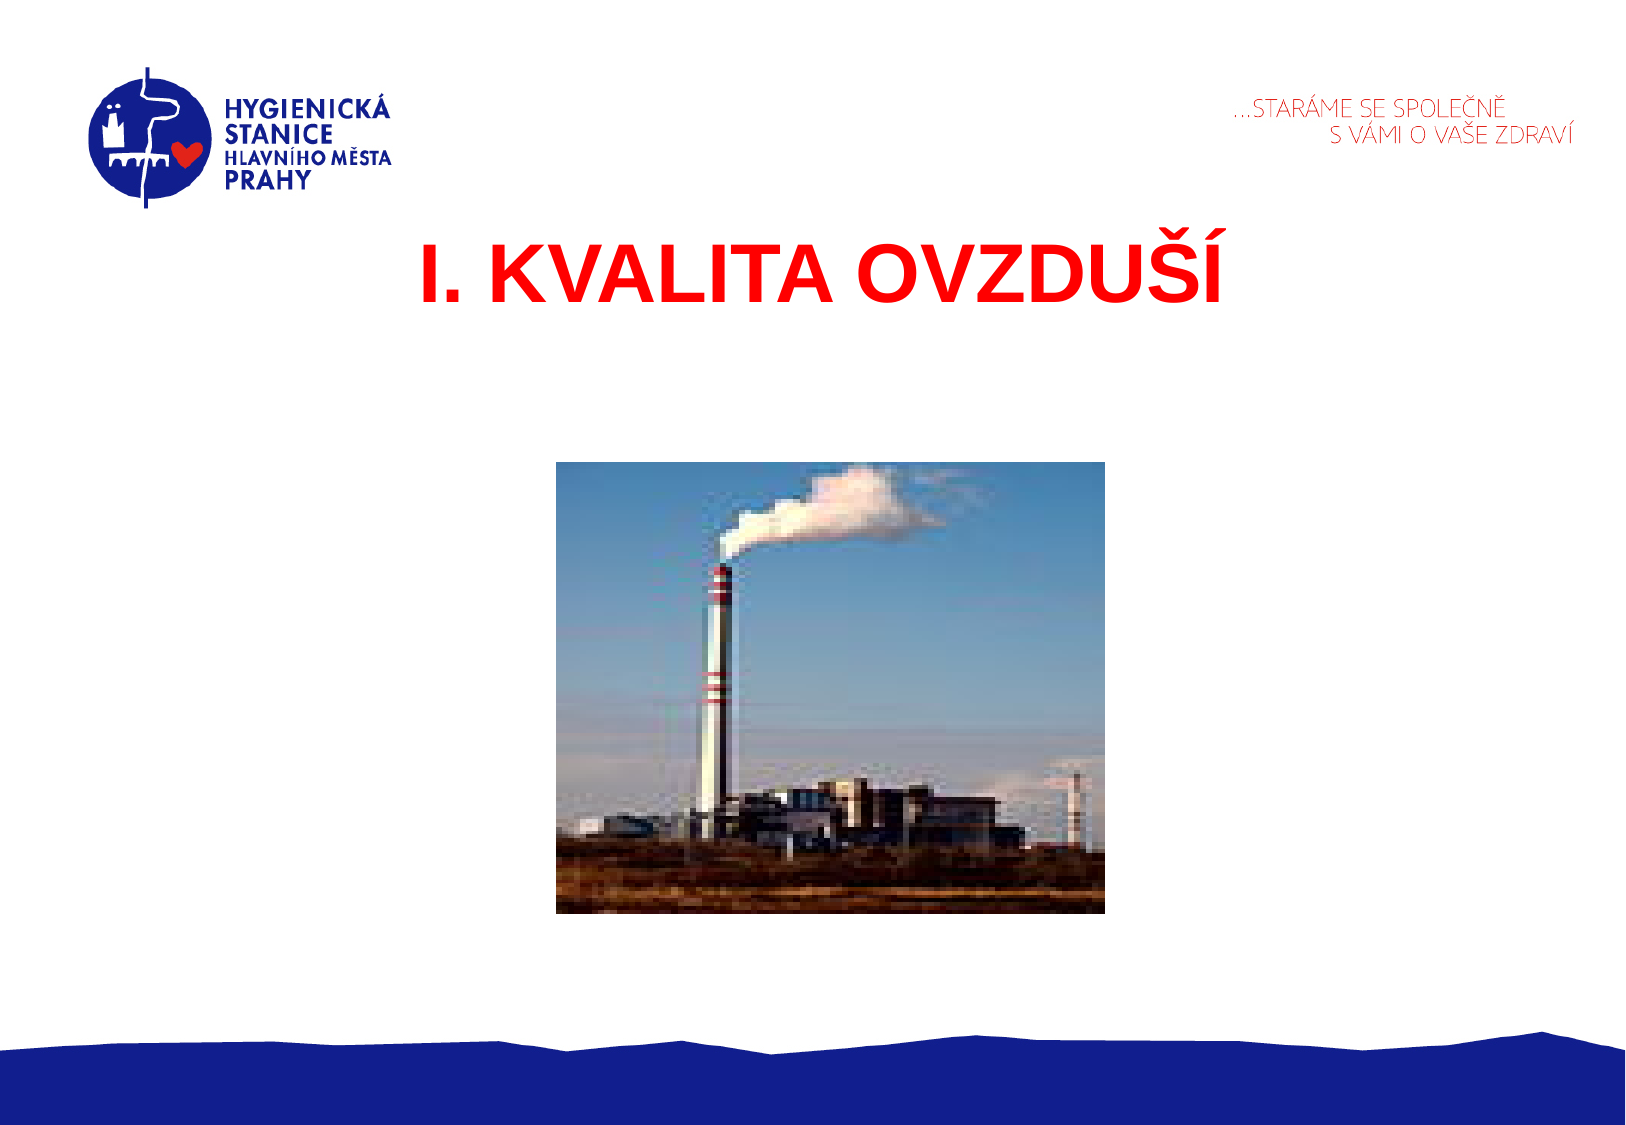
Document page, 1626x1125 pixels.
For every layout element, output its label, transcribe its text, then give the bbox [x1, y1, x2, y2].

list [121, 352, 1523, 1010]
title I. KVALITA OVZDUŠÍ [121, 166, 1523, 352]
picture [0, 0, 1626, 1125]
